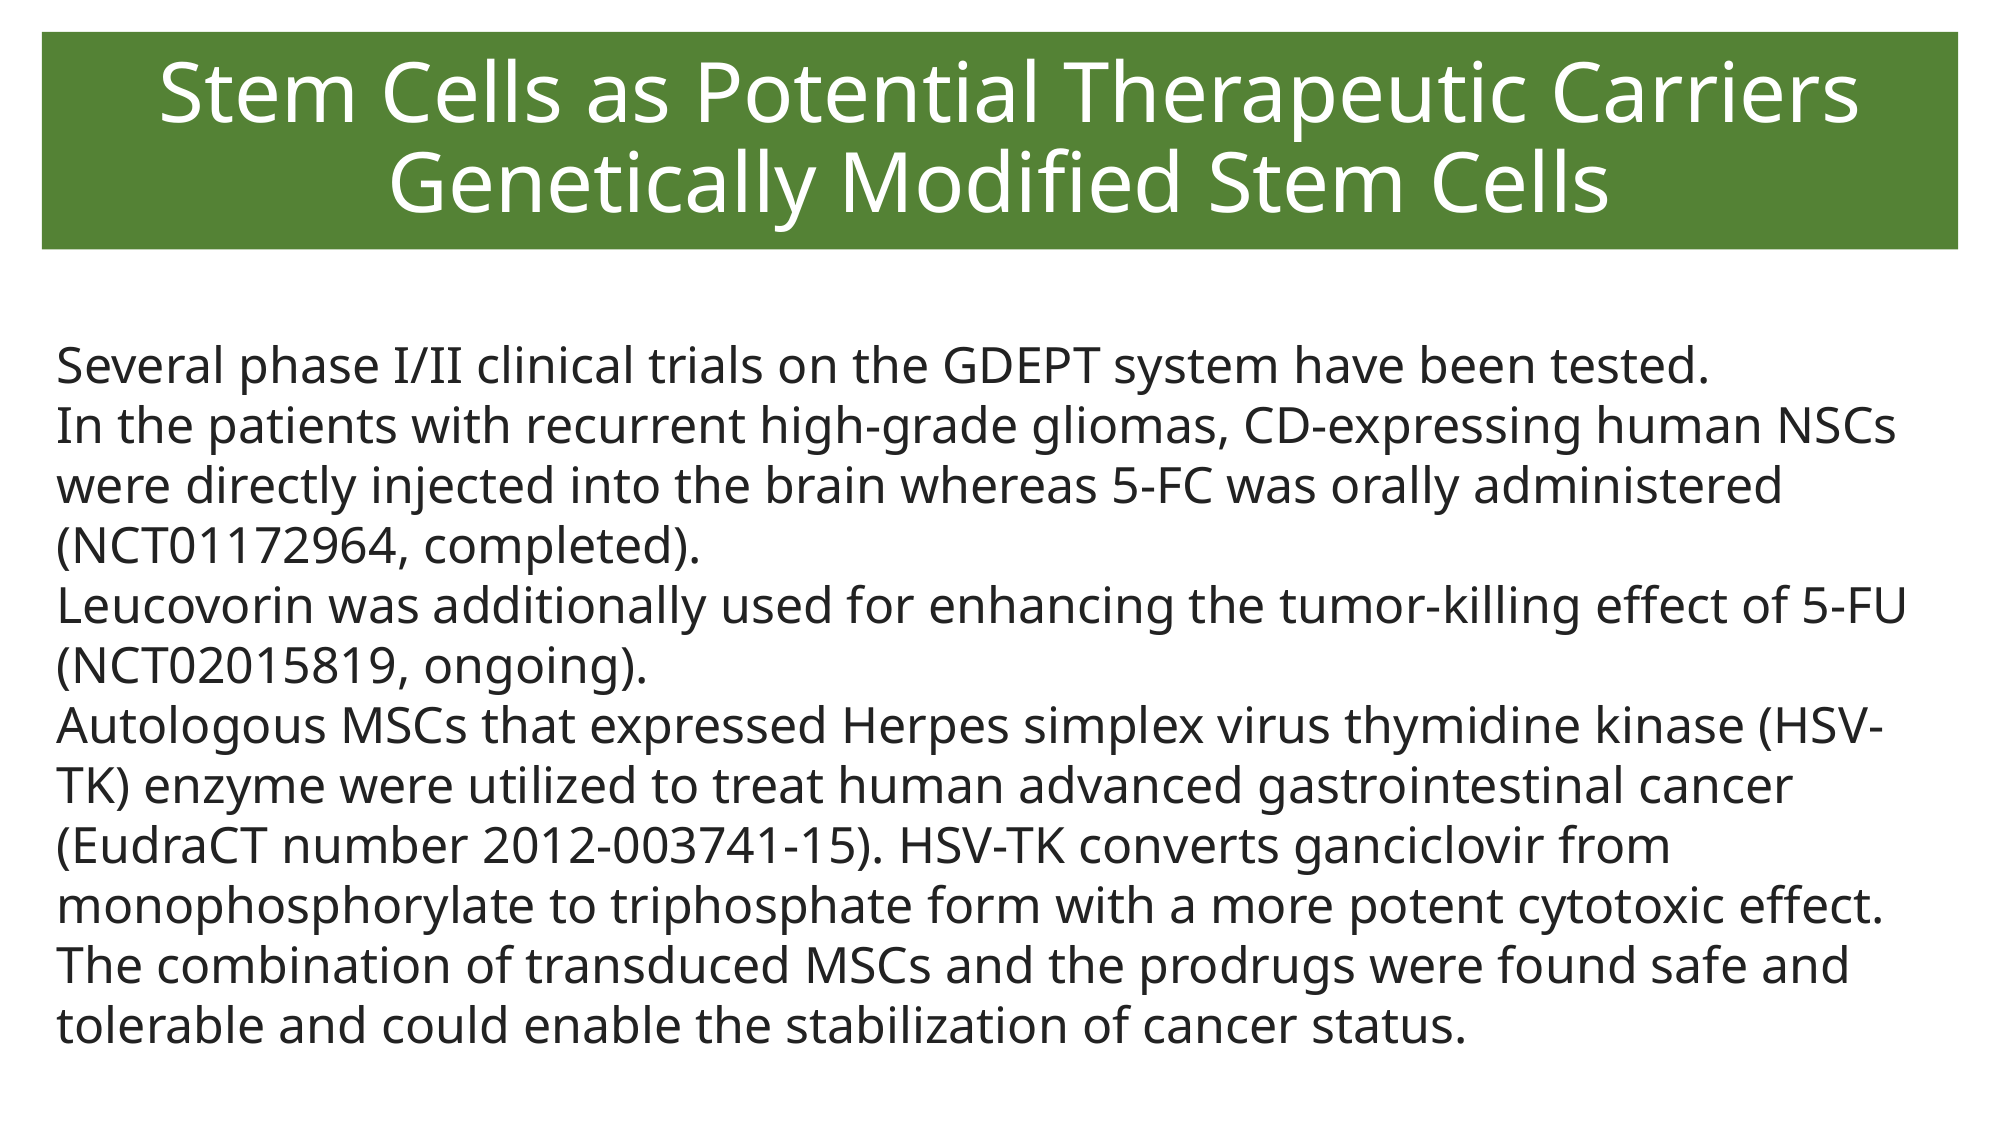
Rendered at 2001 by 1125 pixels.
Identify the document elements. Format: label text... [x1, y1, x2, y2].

text_box Several phase I/II clinical trials on the GDEPT system have been tested. In the patients with recurrent high-grade gliomas, CD-expressing human NSCs were directly injected into the brain whereas 5-FC was orally administered (NCT01172964, completed). Leucovorin was additionally used for enhancing the tumor-killing effect of 5-FU (NCT02015819, ongoing). Autologous MSCs that expressed Herpes simplex virus thymidine kinase (HSV-TK) enzyme were utilized to treat human advanced gastrointestinal cancer (EudraCT number 2012-003741-15). HSV-TK converts ganciclovir from monophosphorylate to triphosphate form with a more potent cytotoxic effect. The combination of transduced MSCs and the prodrugs were found safe and tolerable and could enable the stabilization of cancer status. [41, 325, 1959, 1061]
title Stem Cells as Potential Therapeutic Carriers Genetically Modified Stem Cells [41, 31, 1959, 250]
